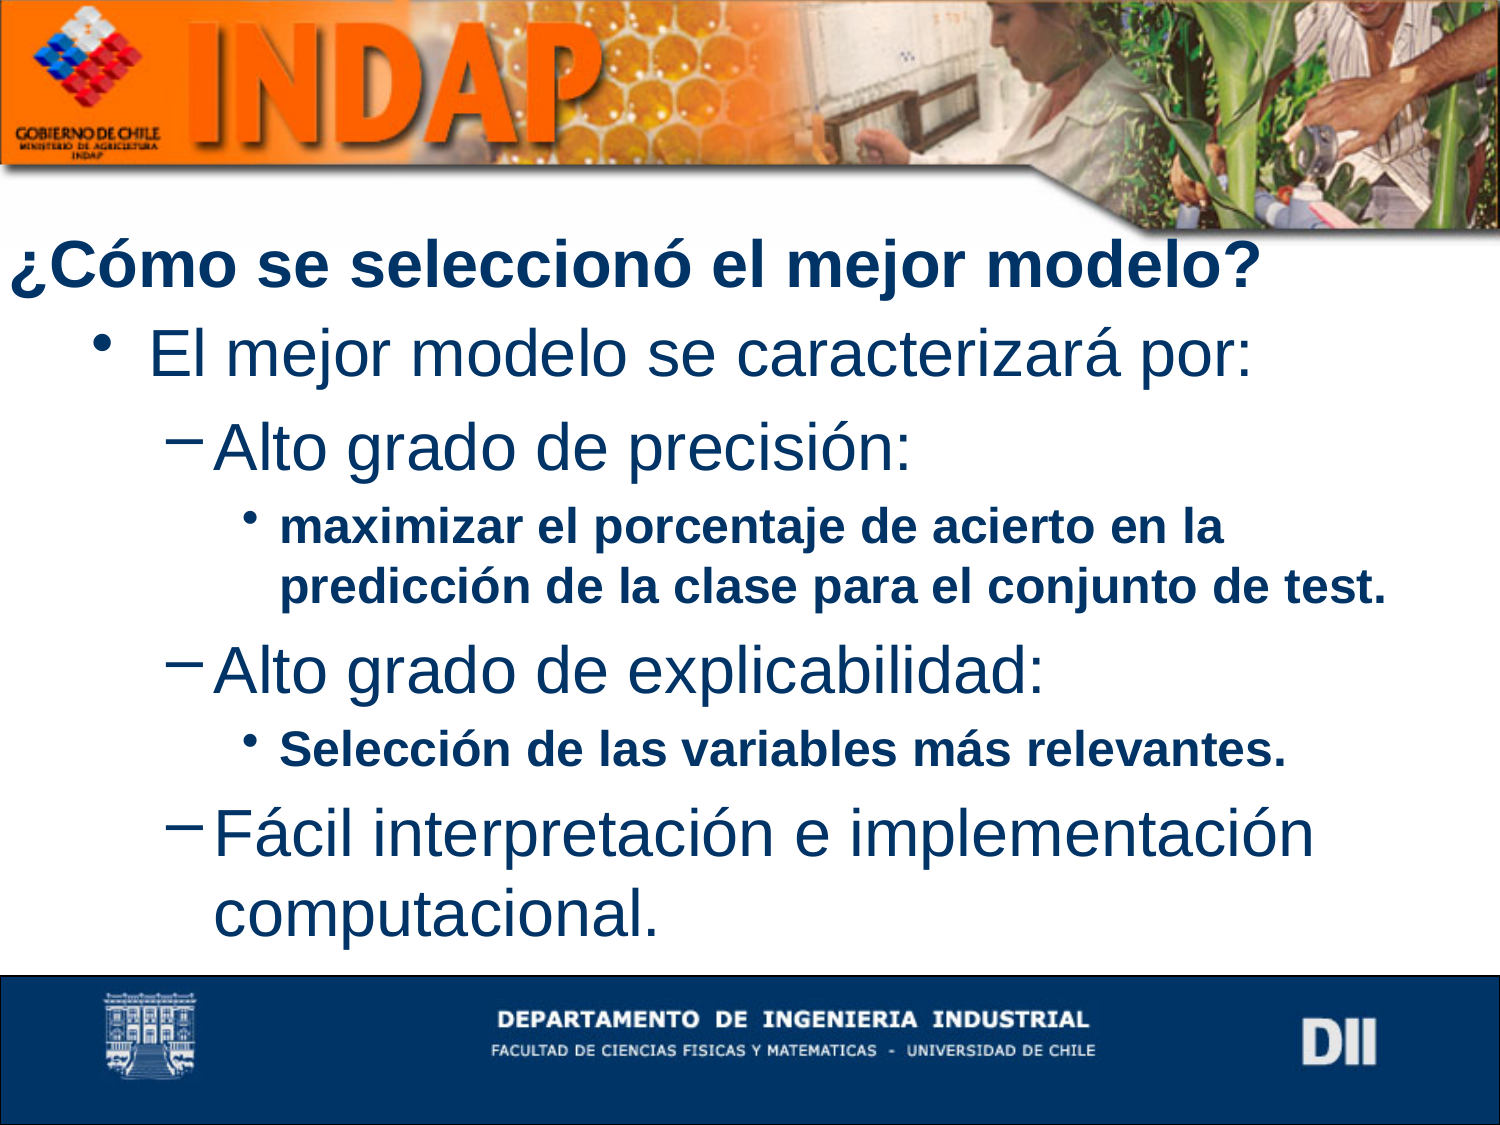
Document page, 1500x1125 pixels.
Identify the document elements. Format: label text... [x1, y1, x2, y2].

picture [100, 1000, 202, 1083]
list El mejor modelo se caracterizará por: Alto grado de precisión: maximizar el porcentaje de acierto en la predicción de la clase para el conjunto de test. Alto grado de explicabilidad: Selección de las variables más relevantes. Fácil interpretación e implementación computacional. [76, 302, 1428, 1000]
title ¿Cómo se seleccionó el mejor modelo? [0, 196, 1377, 326]
picture [0, 0, 1500, 246]
picture [490, 1000, 1100, 1064]
picture [1293, 1011, 1383, 1071]
